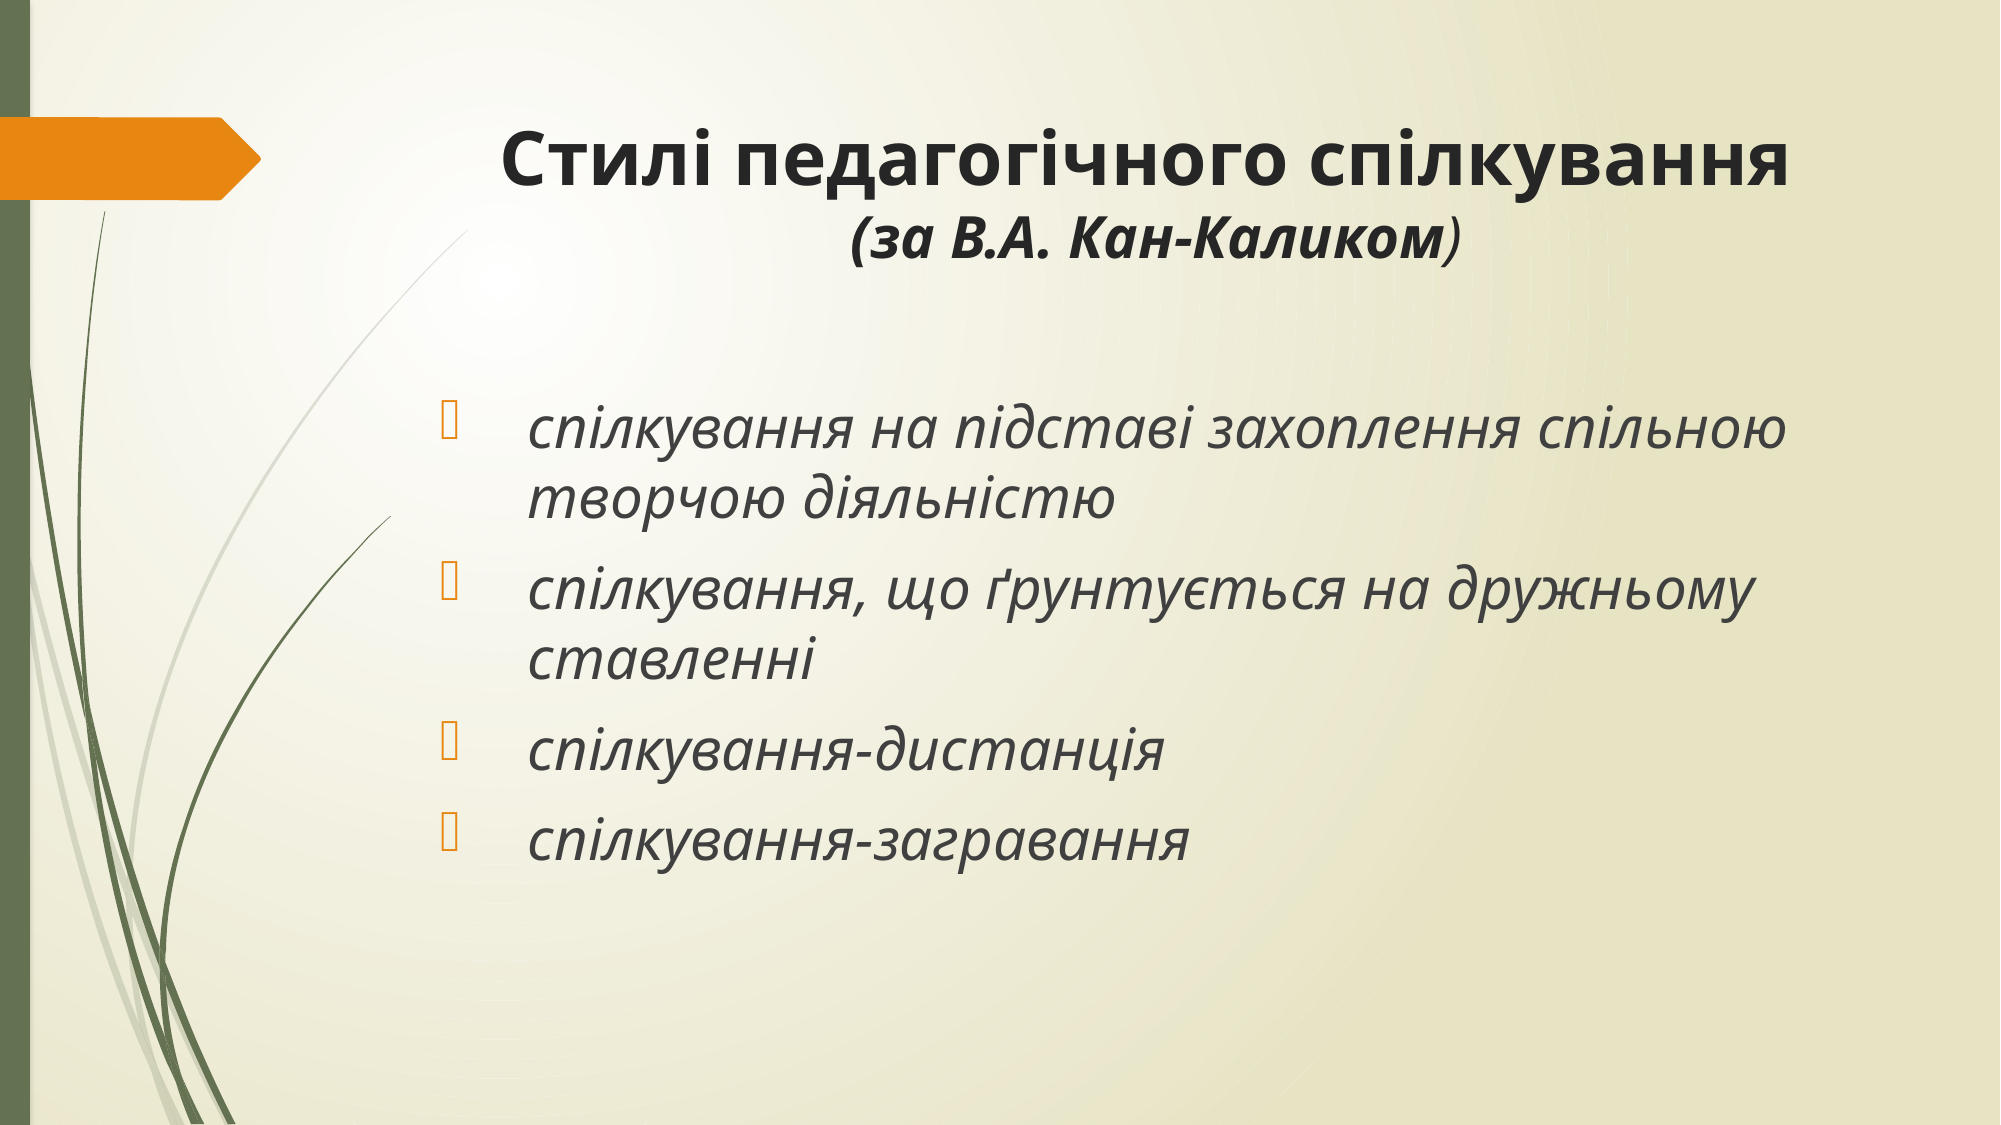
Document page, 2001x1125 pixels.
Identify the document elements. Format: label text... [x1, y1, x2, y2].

title Стилі педагогічного спілкування (за В.А. Кан-Каликом) [425, 102, 1888, 313]
list спілкування на підставі захоплення спільною творчою діяльністю спілкування, що ґрунтується на дружньому ставленні спілкування-дистанція спілкування-загравання [424, 383, 1888, 1003]
